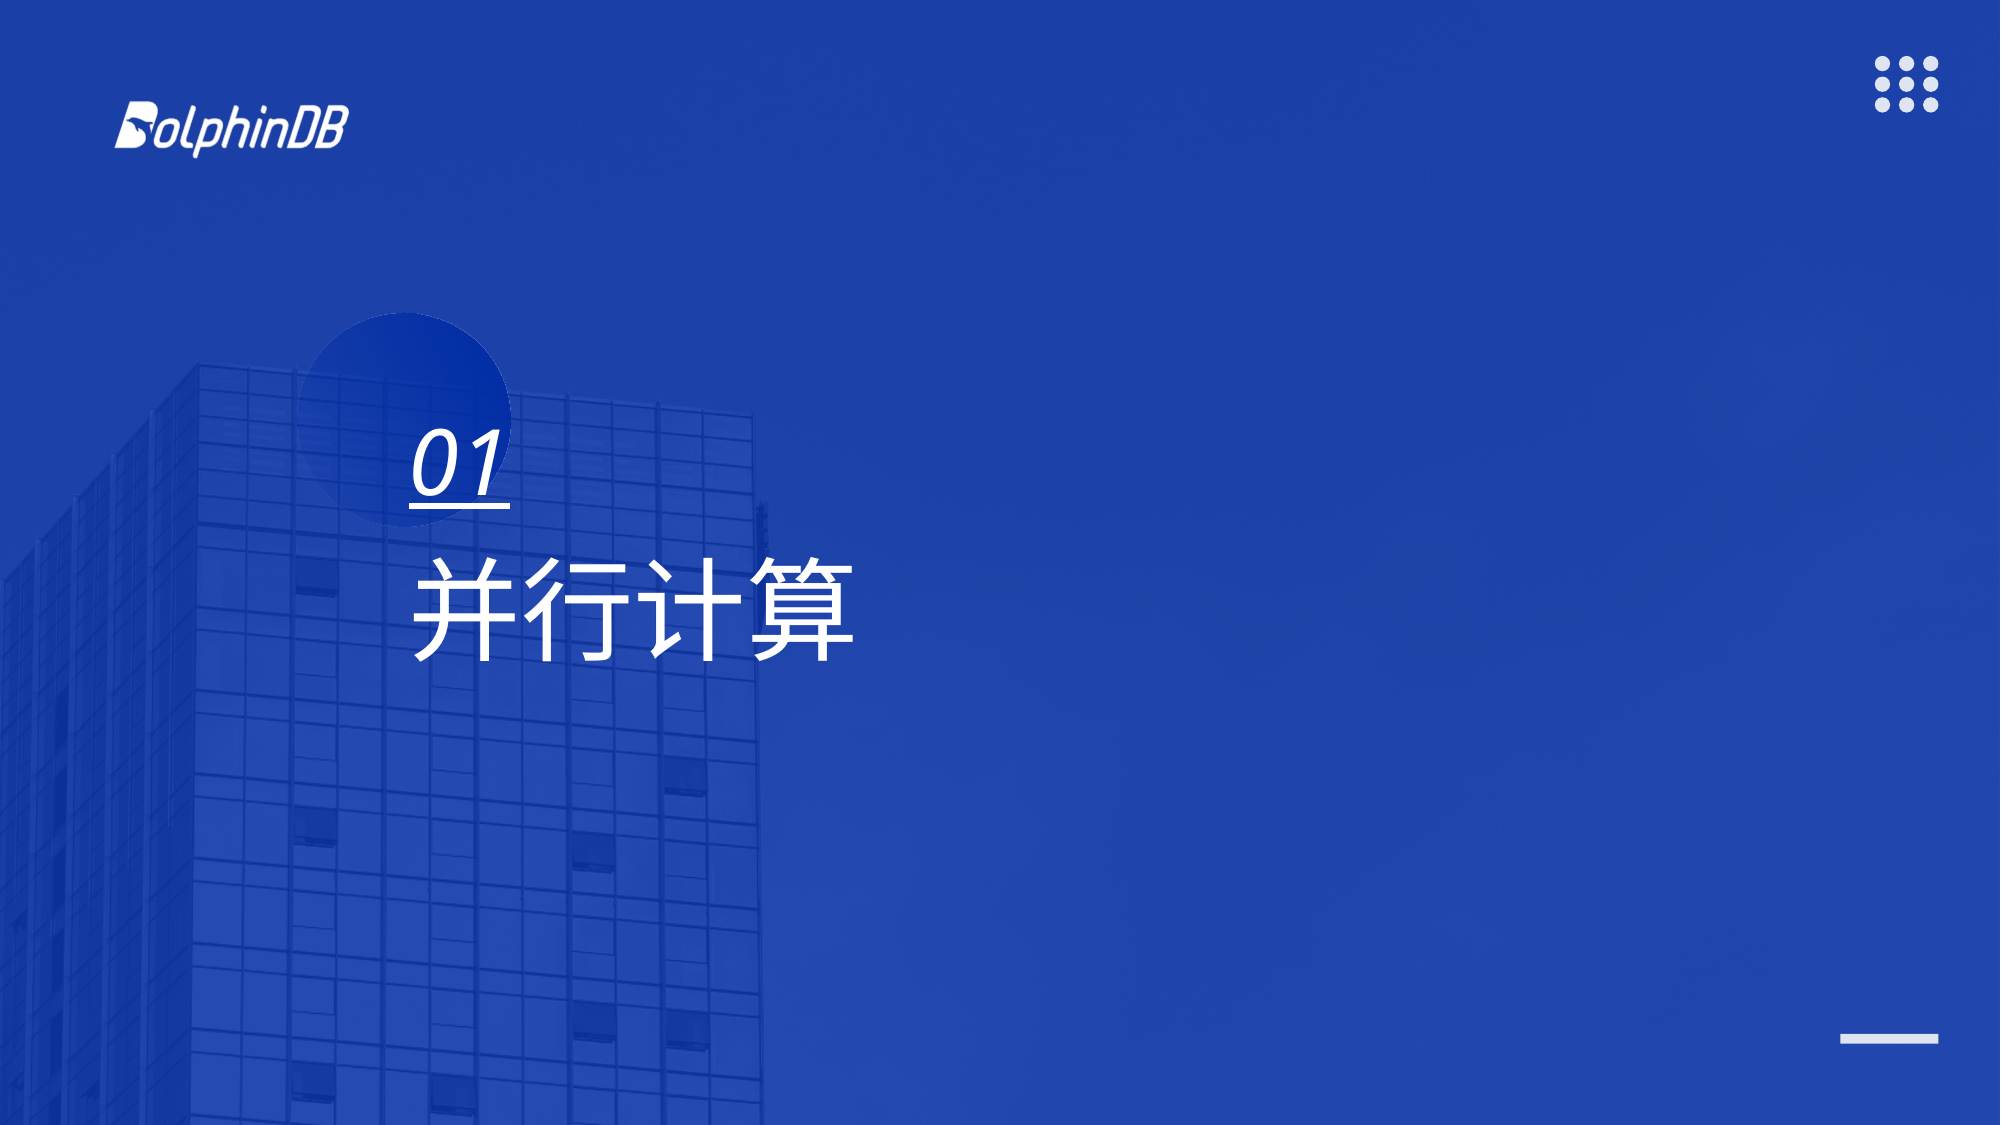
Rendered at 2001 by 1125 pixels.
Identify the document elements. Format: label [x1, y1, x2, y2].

text_box [1874, 55, 1939, 113]
picture [0, 0, 2000, 1125]
